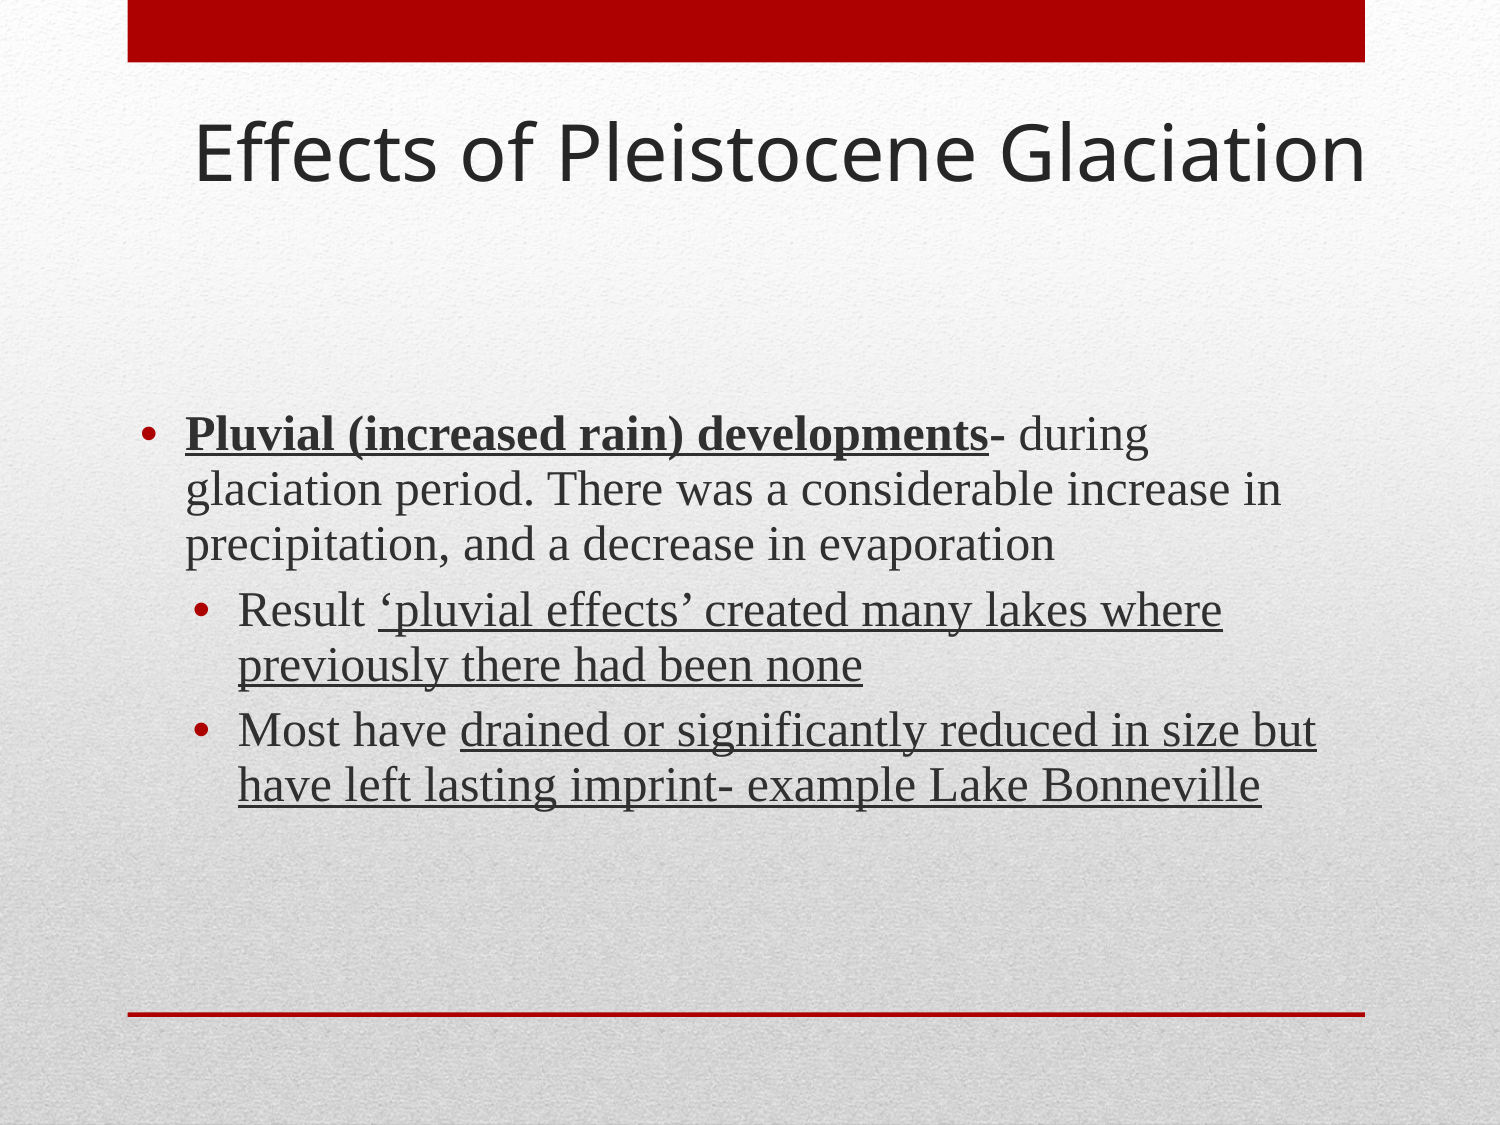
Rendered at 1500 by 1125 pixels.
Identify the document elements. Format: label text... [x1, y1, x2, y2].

title Effects of Pleistocene Glaciation [125, 24, 1438, 213]
list Pluvial (increased rain) developments- during glaciation period. There was a considerable increase in precipitation, and a decrease in evaporation Result ‘pluvial effects’ created many lakes where previously there had been none Most have drained or significantly reduced in size but have left lasting imprint- example Lake Bonneville [125, 237, 1363, 981]
